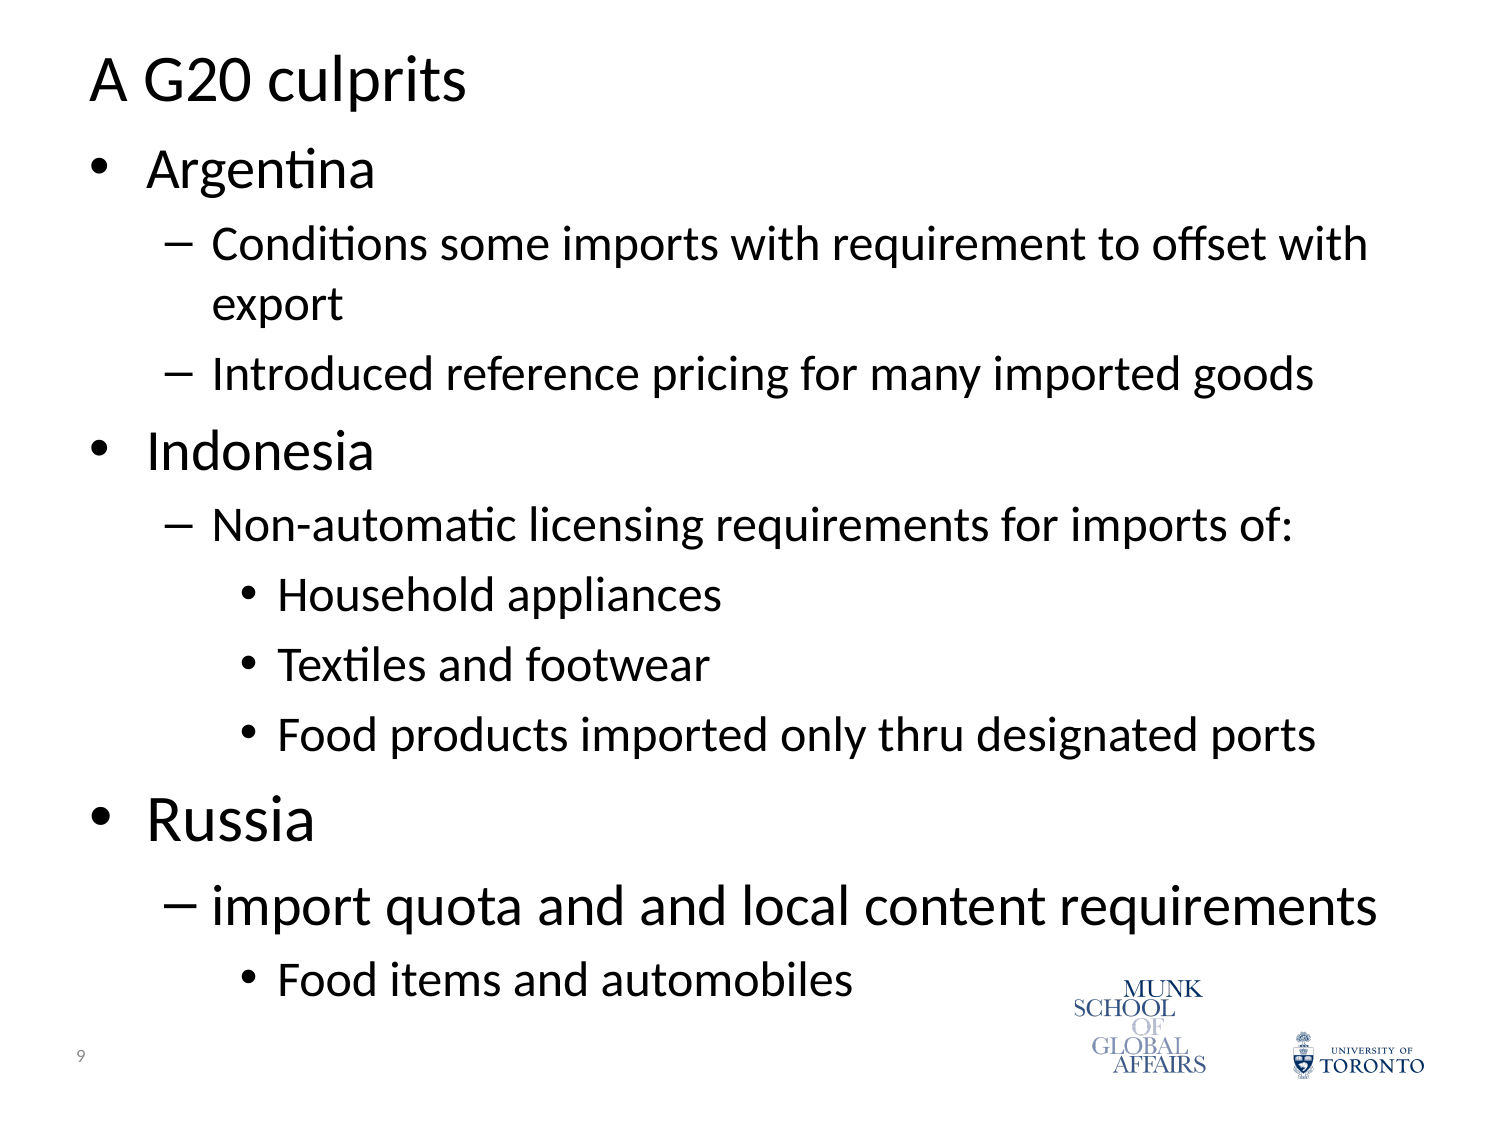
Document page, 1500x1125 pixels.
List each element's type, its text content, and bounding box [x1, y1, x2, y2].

list Argentina Conditions some imports with requirement to offset with export Introduced reference pricing for many imported goods Indonesia Non-automatic licensing requirements for imports of: Household appliances Textiles and footwear Food products imported only thru designated ports Russia import quota and and local content requirements Food items and automobiles [75, 122, 1425, 1086]
slide_number 8 [61, 1025, 412, 1086]
title A G20 culprits [75, 27, 1425, 122]
